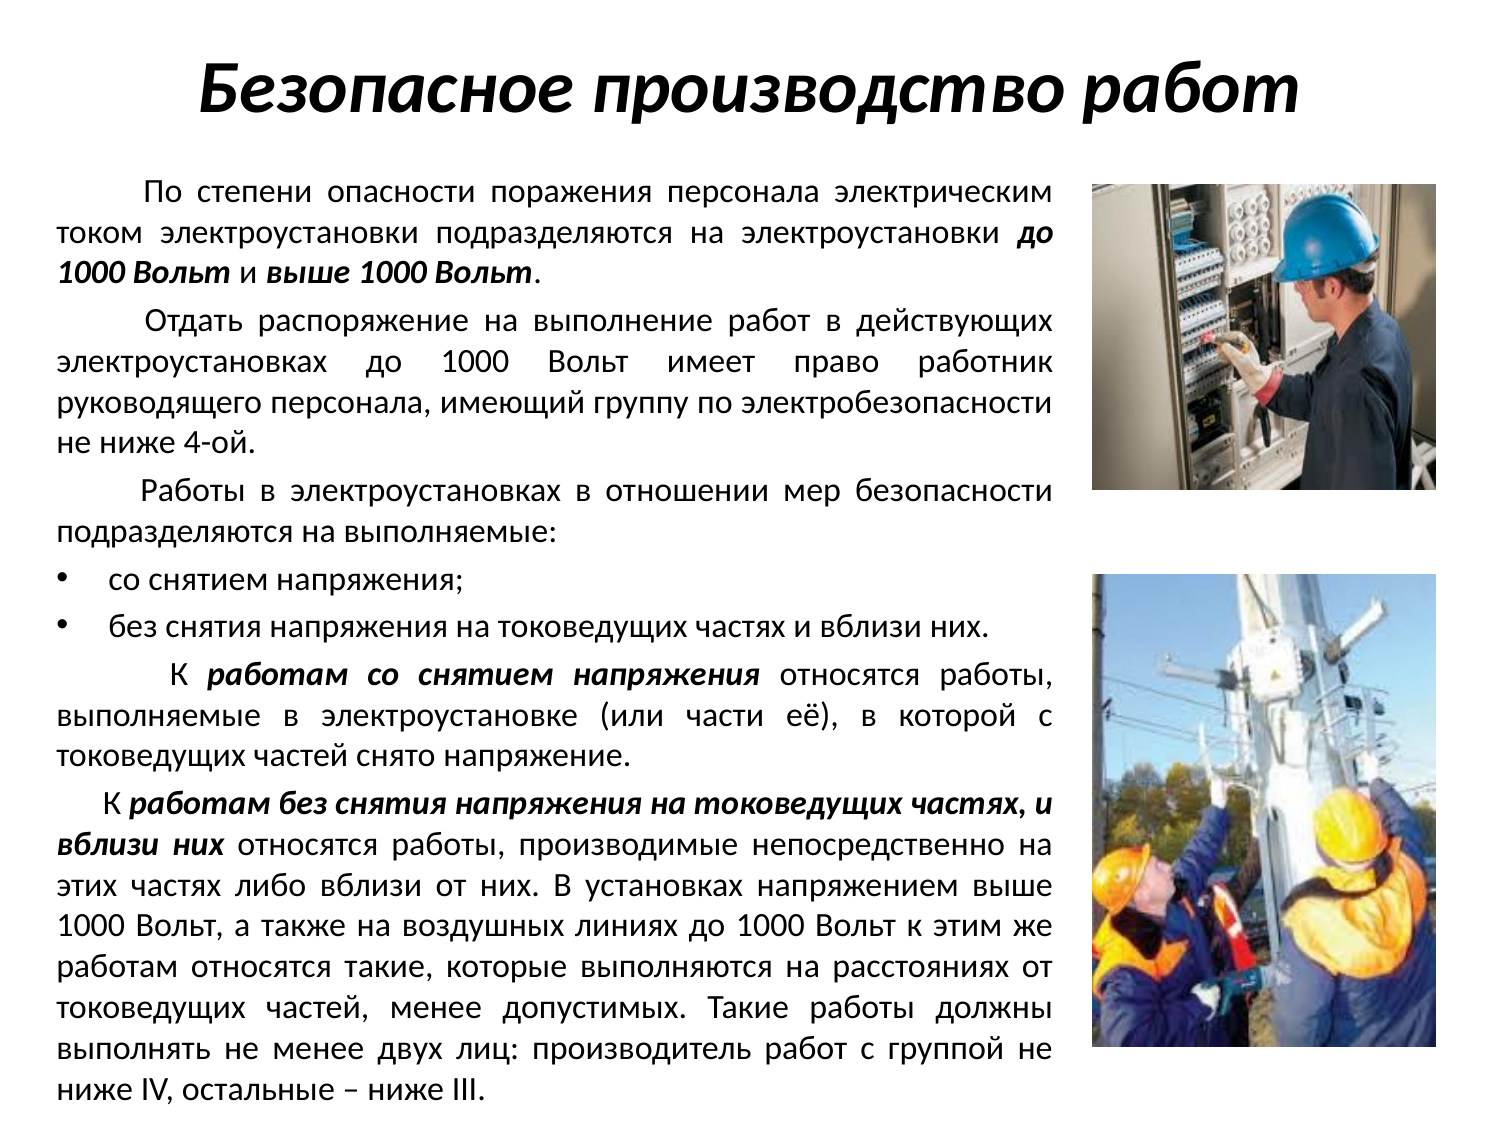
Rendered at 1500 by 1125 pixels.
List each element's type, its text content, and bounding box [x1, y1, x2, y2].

picture [1092, 184, 1436, 490]
picture [1092, 574, 1436, 1048]
title Безопасное производство работ [75, 19, 1425, 147]
list По степени опасности поражения персонала электрическим током электроустановки подразделяются на электроустановки до 1000 Вольт и выше 1000 Вольт. Отдать распоряжение на выполнение работ в действующих электроустановках до 1000 Вольт имеет право работник руководящего персонала, имеющий группу по электробезопасности не ниже 4-ой. Работы в электроустановках в отношении мер безопасности подразделяются на выполняемые: со снятием напряжения; без снятия напряжения на токоведущих частях и вблизи них. К работам со снятием напряжения относятся работы, выполняемые в электроустановке (или части её), в которой с токоведущих частей снято напряжение. К работам без снятия напряжения на токоведущих частях, и вблизи них относятся работы, производимые непосредственно на этих частях либо вблизи от них. В установках напряжением выше 1000 Вольт, а также на воздушных линиях до 1000 Вольт к этим же работам относятся такие, которые выполняются на расстояниях от токоведущих частей, менее допустимых. Такие работы должны выполнять не менее двух лиц: производитель работ с группой не ниже IV, остальные – ниже III. [41, 160, 1069, 1125]
